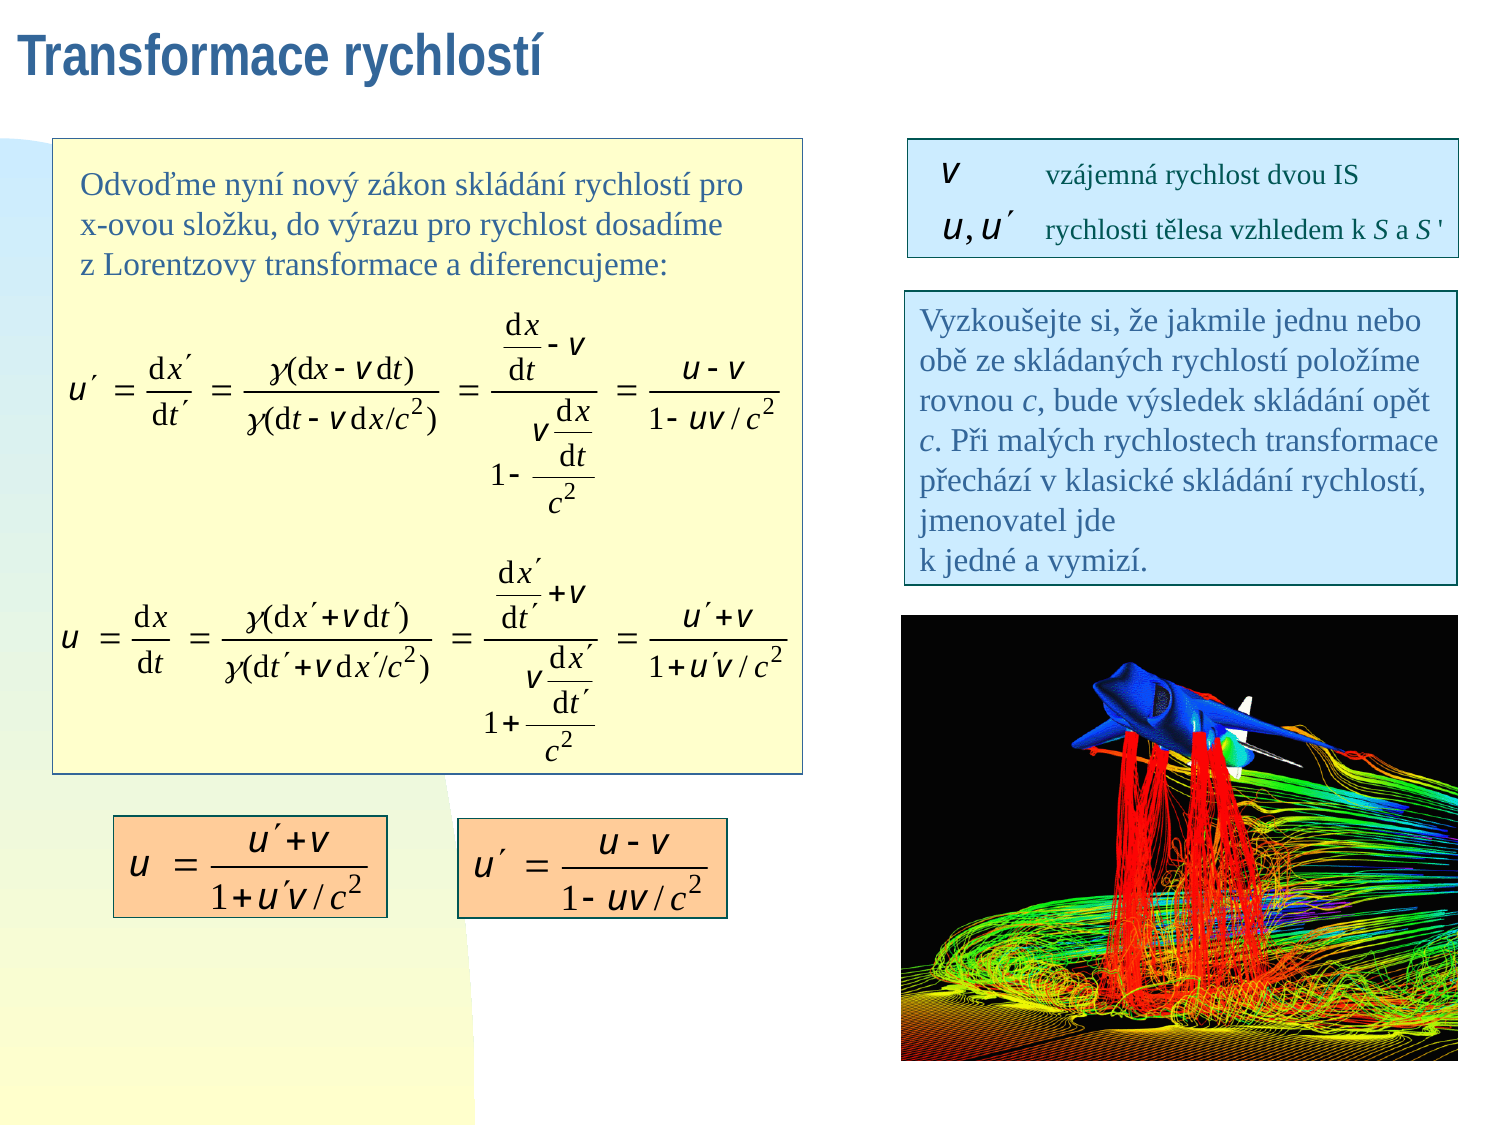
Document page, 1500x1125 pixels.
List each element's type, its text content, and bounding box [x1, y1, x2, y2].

text_box [907, 139, 1459, 258]
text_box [458, 818, 727, 918]
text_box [114, 816, 387, 917]
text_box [64, 302, 786, 523]
text_box vzájemná rychlost dvou IS [1030, 147, 1375, 198]
text_box Odvoďme nyní nový zákon skládání rychlostí pro x-ovou složku, do výrazu pro rychlost dosadíme z Lorentzovy transformace a diferencujeme: [65, 154, 823, 290]
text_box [927, 157, 1019, 258]
text_box Transformace rychlostí [2, 27, 680, 94]
text_box Vyzkoušejte si, že jakmile jednu nebo obě ze skládaných rychlostí položíme rovnou c, bude výsledek skládání opět c. Při malých rychlostech transformace přechází v klasické skládání rychlostí, jmenovatel jde k jedné a vymizí. [904, 290, 1458, 586]
picture [901, 615, 1458, 1061]
text_box rychlosti tělesa vzhledem k S a S ' [1030, 202, 1458, 253]
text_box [57, 550, 794, 771]
text_box [52, 138, 803, 775]
